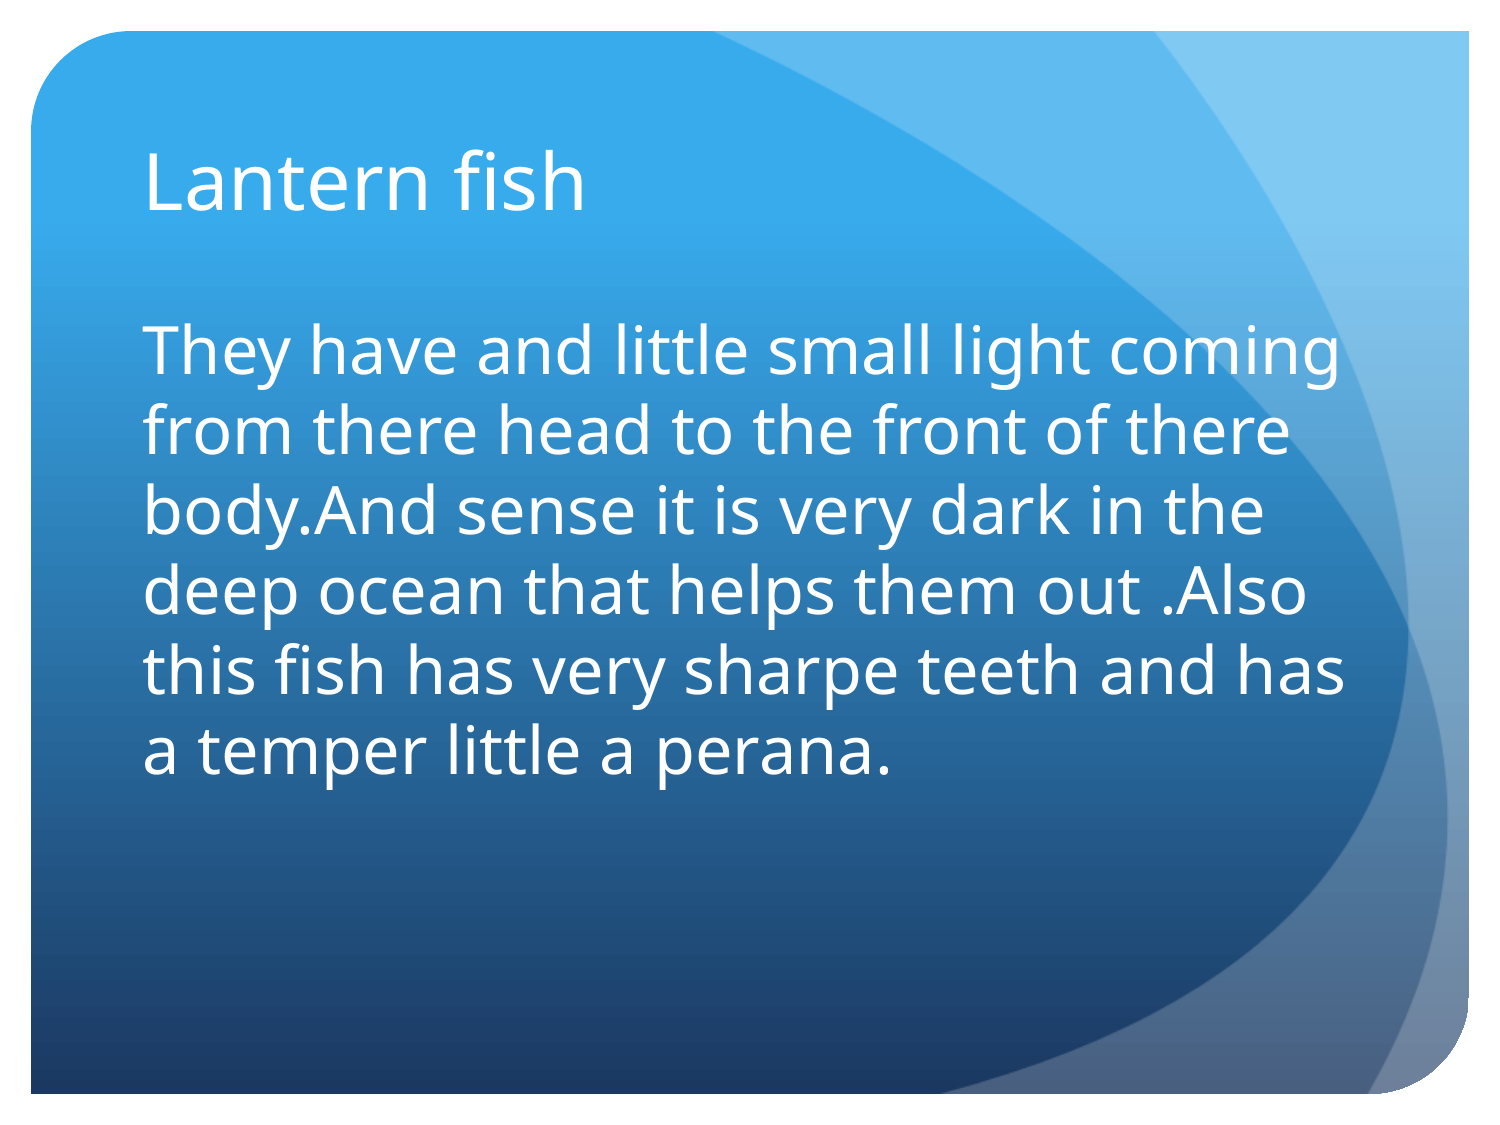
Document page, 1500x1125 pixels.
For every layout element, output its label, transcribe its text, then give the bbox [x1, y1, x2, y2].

title Lantern fish [127, 62, 1372, 234]
list They have and little small light coming from there head to the front of there body.And sense it is very dark in the deep ocean that helps them out .Also this fish has very sharpe teeth and has a temper little a perana. [127, 299, 1372, 991]
picture [24, 30, 1473, 1094]
